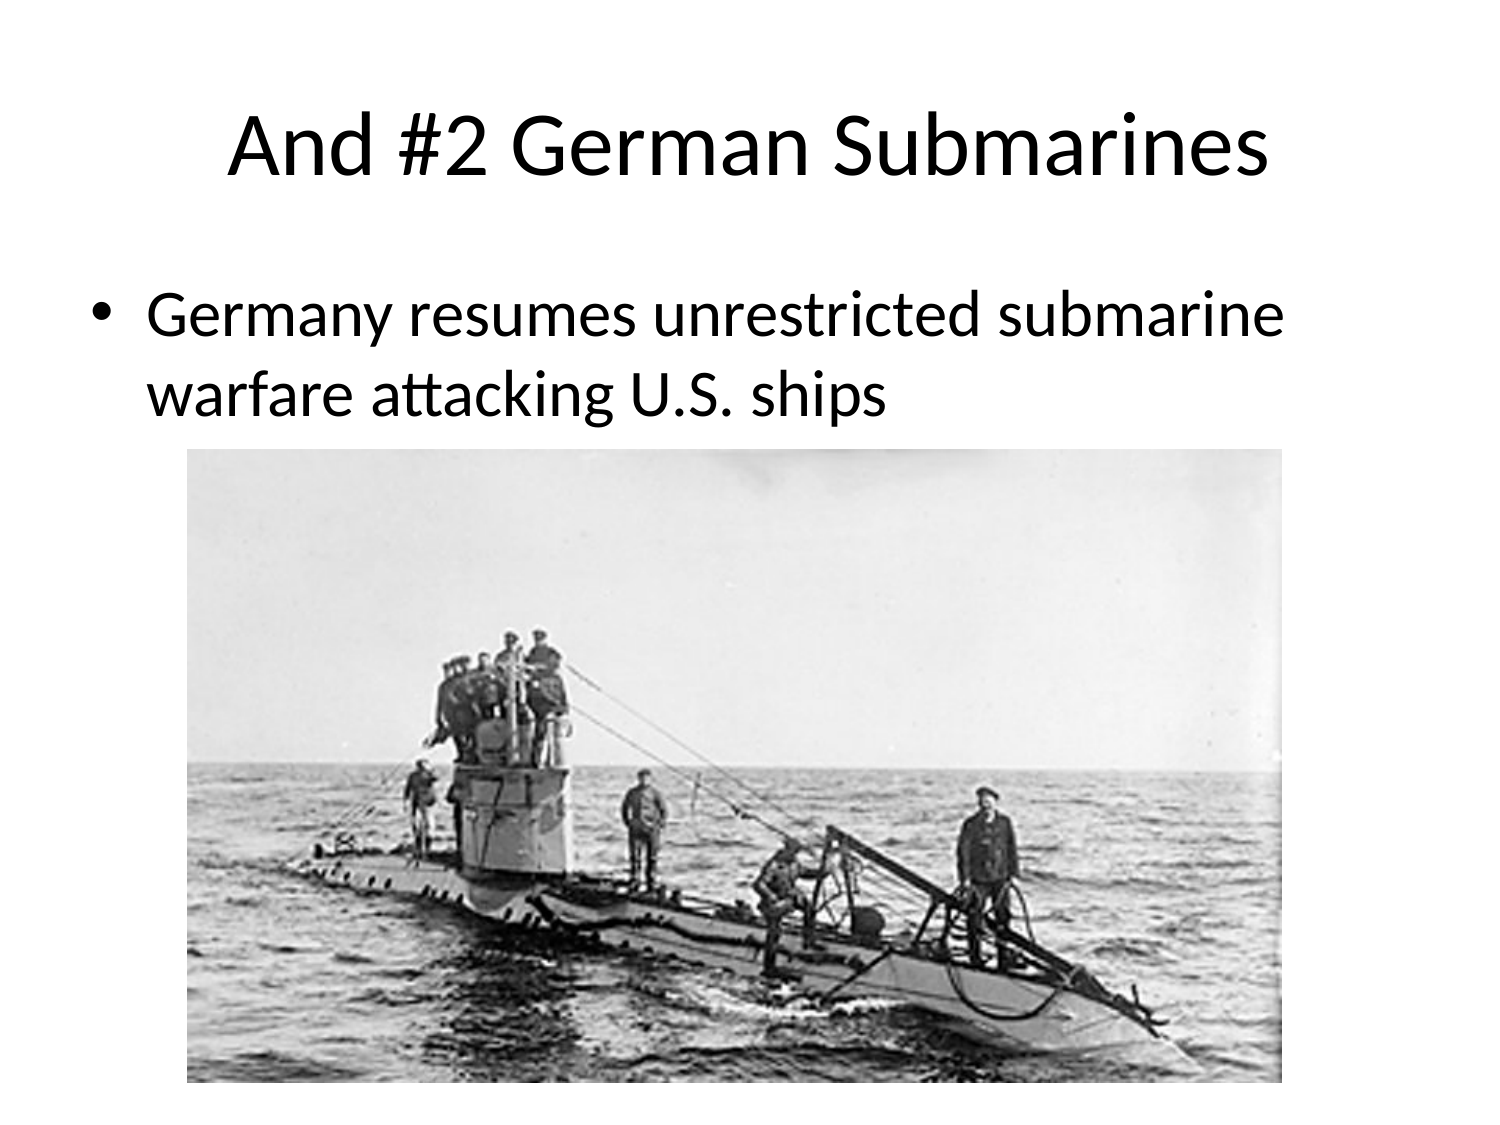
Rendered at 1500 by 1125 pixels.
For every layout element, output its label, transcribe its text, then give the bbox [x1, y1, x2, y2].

picture [187, 449, 1282, 1083]
list Germany resumes unrestricted submarine warfare attacking U.S. ships [75, 262, 1425, 1005]
title And #2 German Submarines [75, 45, 1425, 233]
